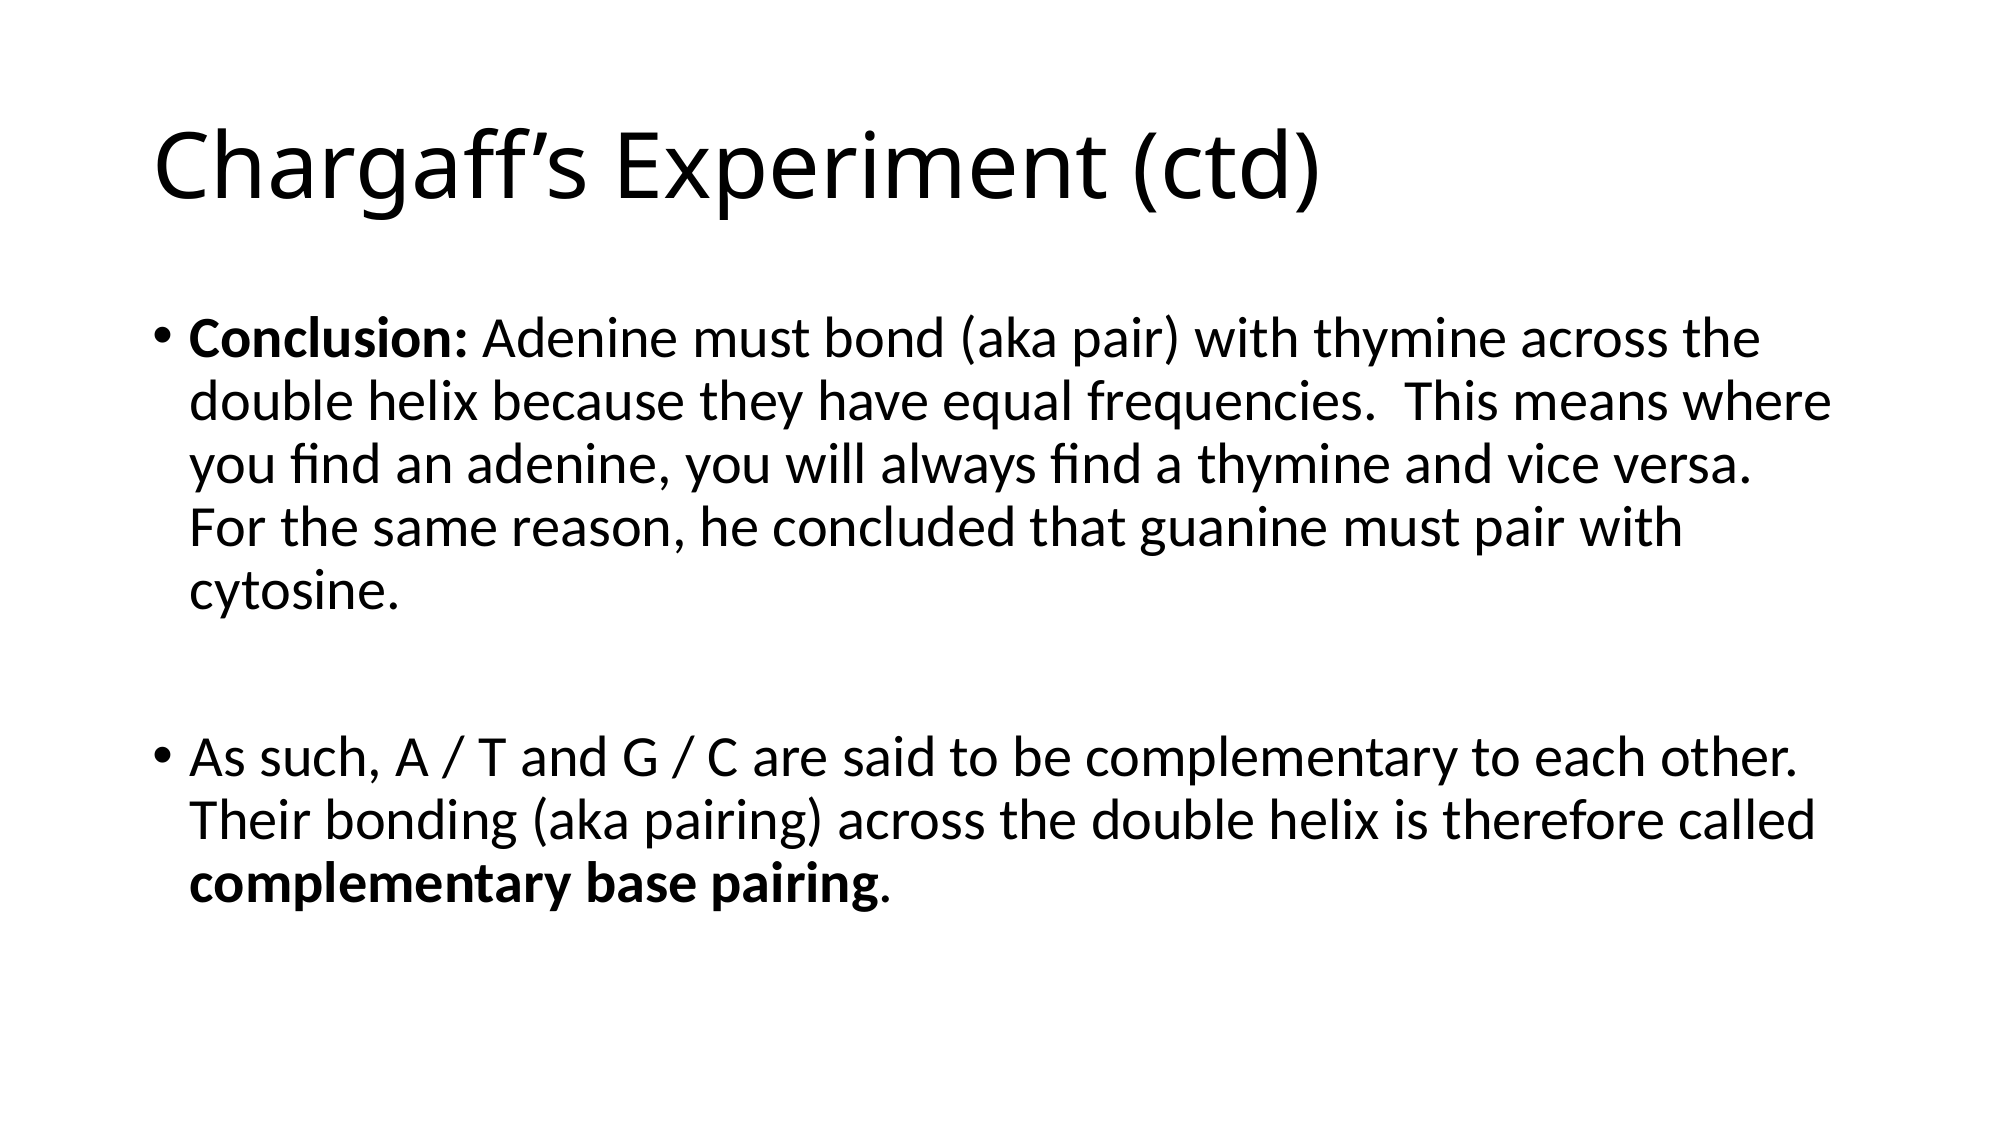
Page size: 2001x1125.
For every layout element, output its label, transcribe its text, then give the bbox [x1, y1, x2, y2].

list Conclusion: Adenine must bond (aka pair) with thymine across the double helix because they have equal frequencies. This means where you find an adenine, you will always find a thymine and vice versa. For the same reason, he concluded that guanine must pair with cytosine. As such, A / T and G / C are said to be complementary to each other. Their bonding (aka pairing) across the double helix is therefore called complementary base pairing. [137, 299, 1863, 1014]
title Chargaff’s Experiment (ctd) [137, 59, 1863, 278]
